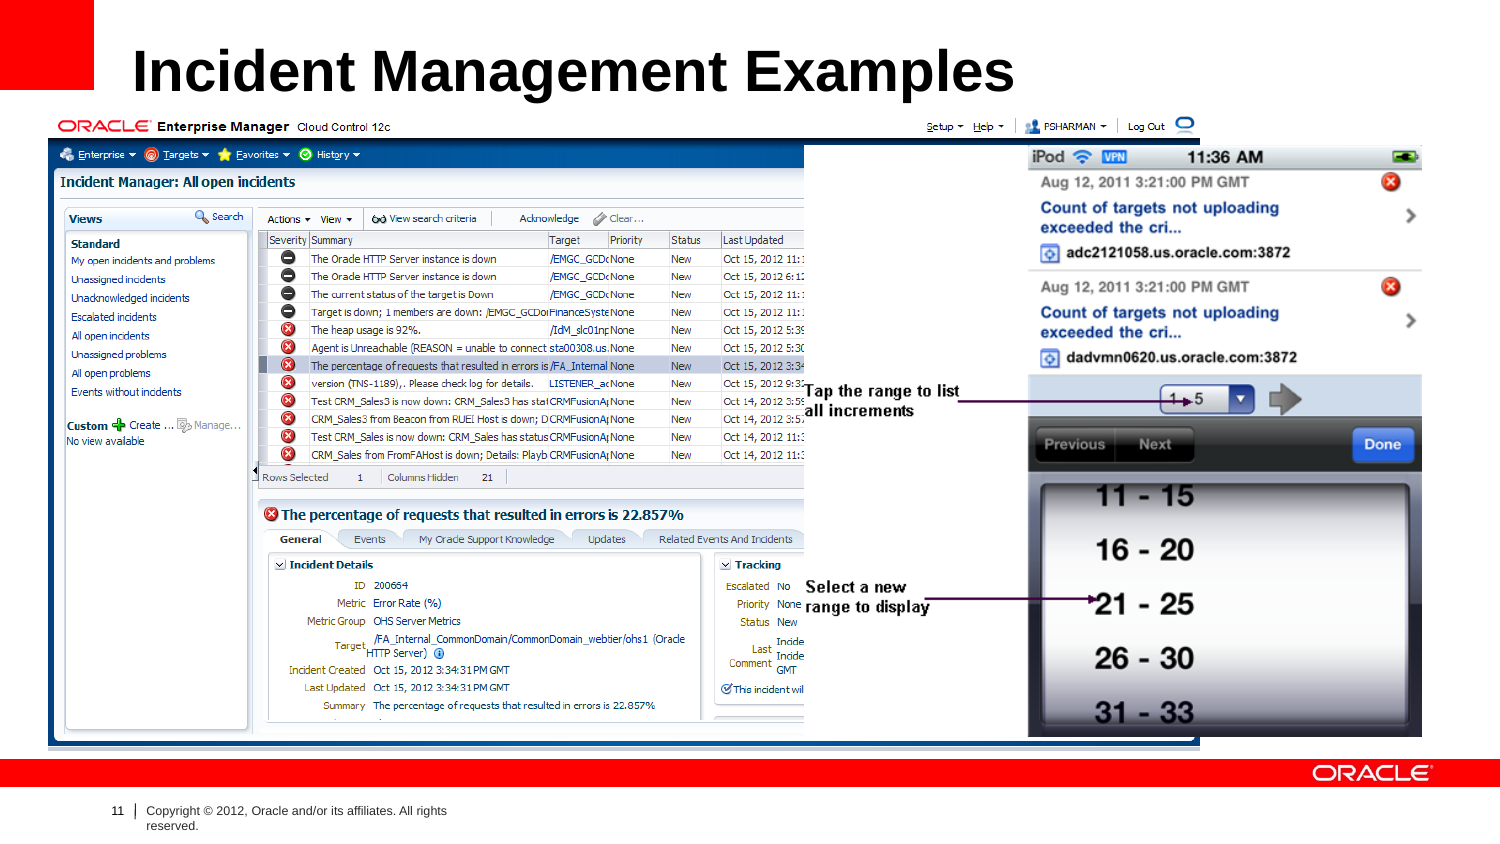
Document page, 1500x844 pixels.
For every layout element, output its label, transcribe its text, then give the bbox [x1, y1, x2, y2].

picture [0, 759, 1500, 787]
picture [48, 111, 1423, 752]
title Incident Management Examples [132, 33, 1467, 104]
